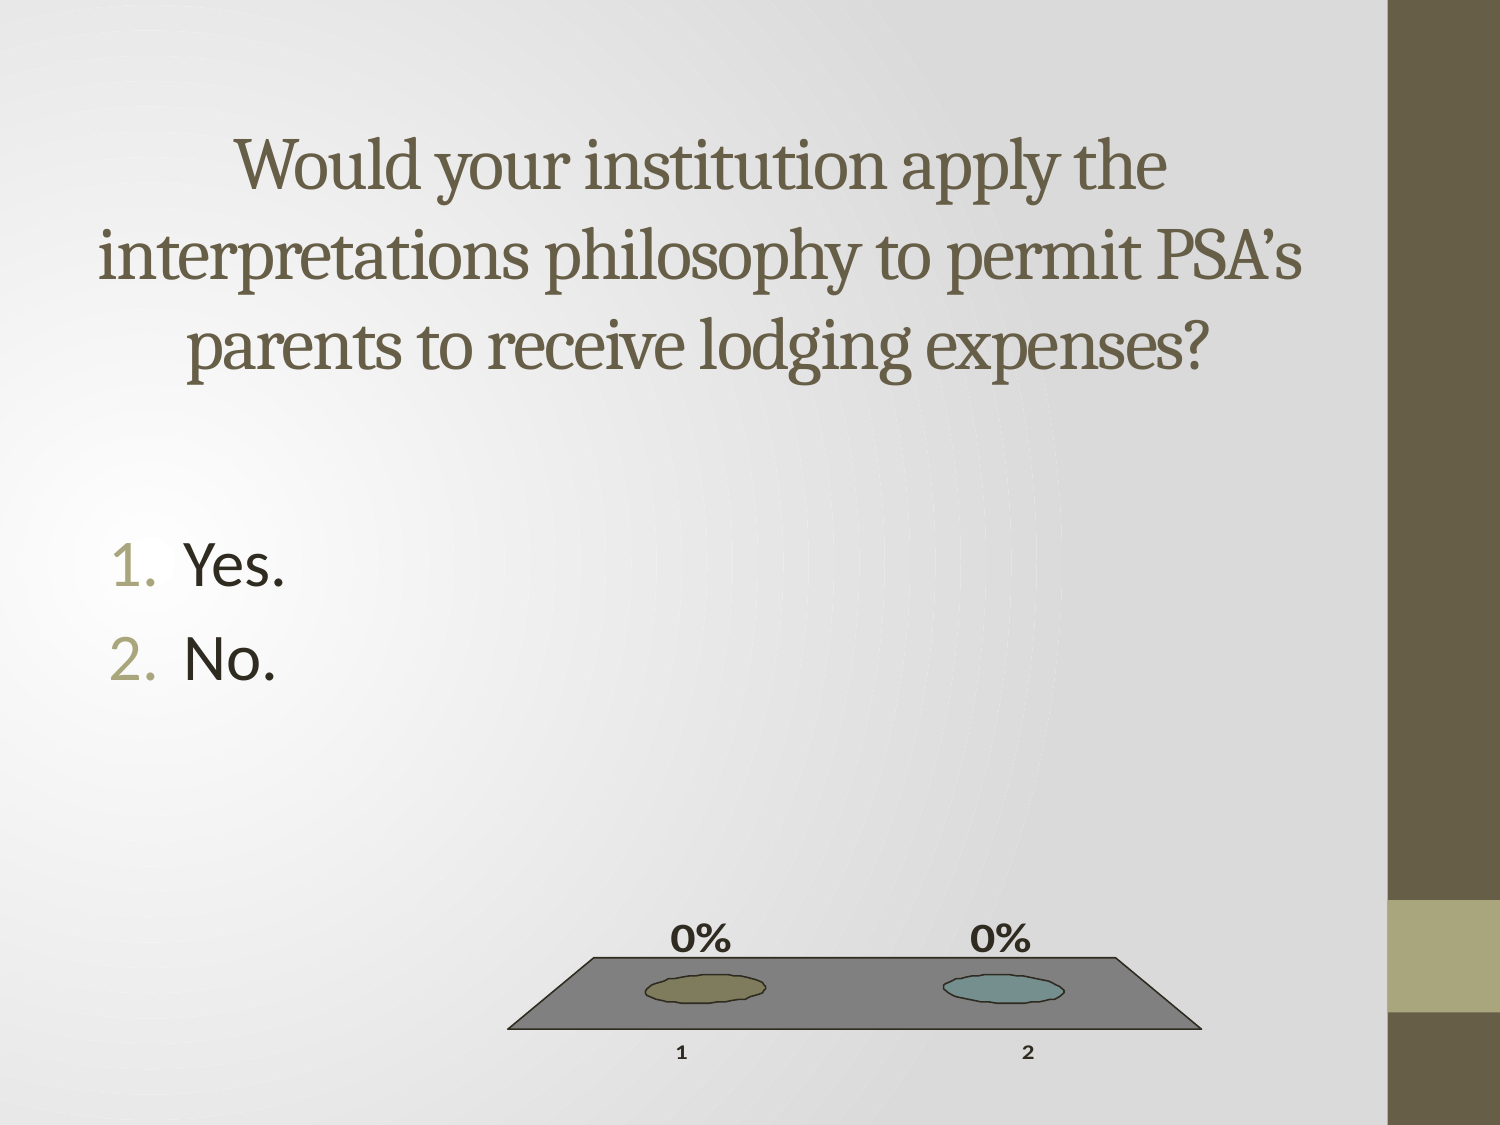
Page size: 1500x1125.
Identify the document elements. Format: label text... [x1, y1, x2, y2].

title Would your institution apply the interpretations philosophy to permit PSA’s parents to receive lodging expenses? [75, 112, 1325, 388]
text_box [486, 399, 1238, 1103]
list Yes. No. [75, 512, 484, 1050]
